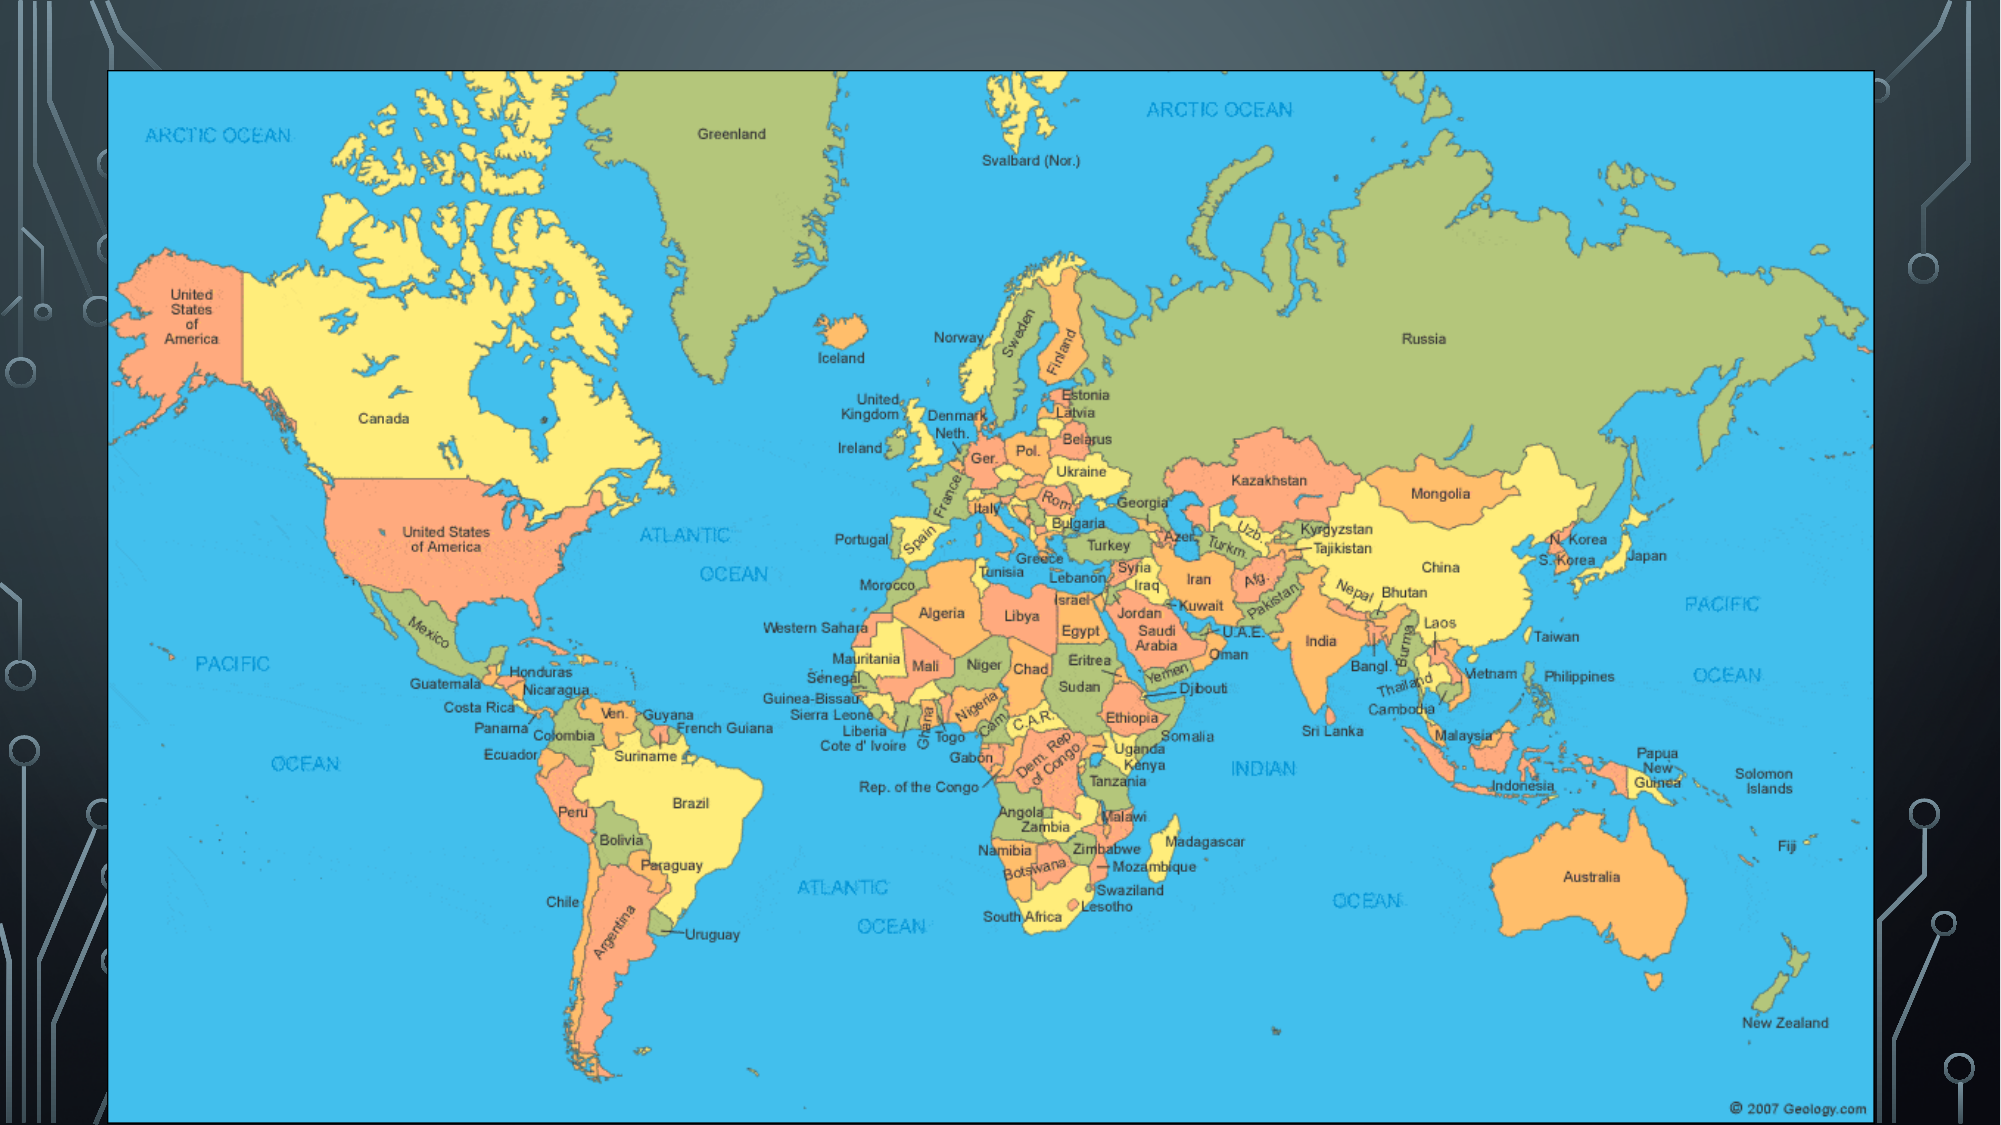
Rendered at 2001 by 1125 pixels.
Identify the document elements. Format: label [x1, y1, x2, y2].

list [107, 70, 1875, 1124]
